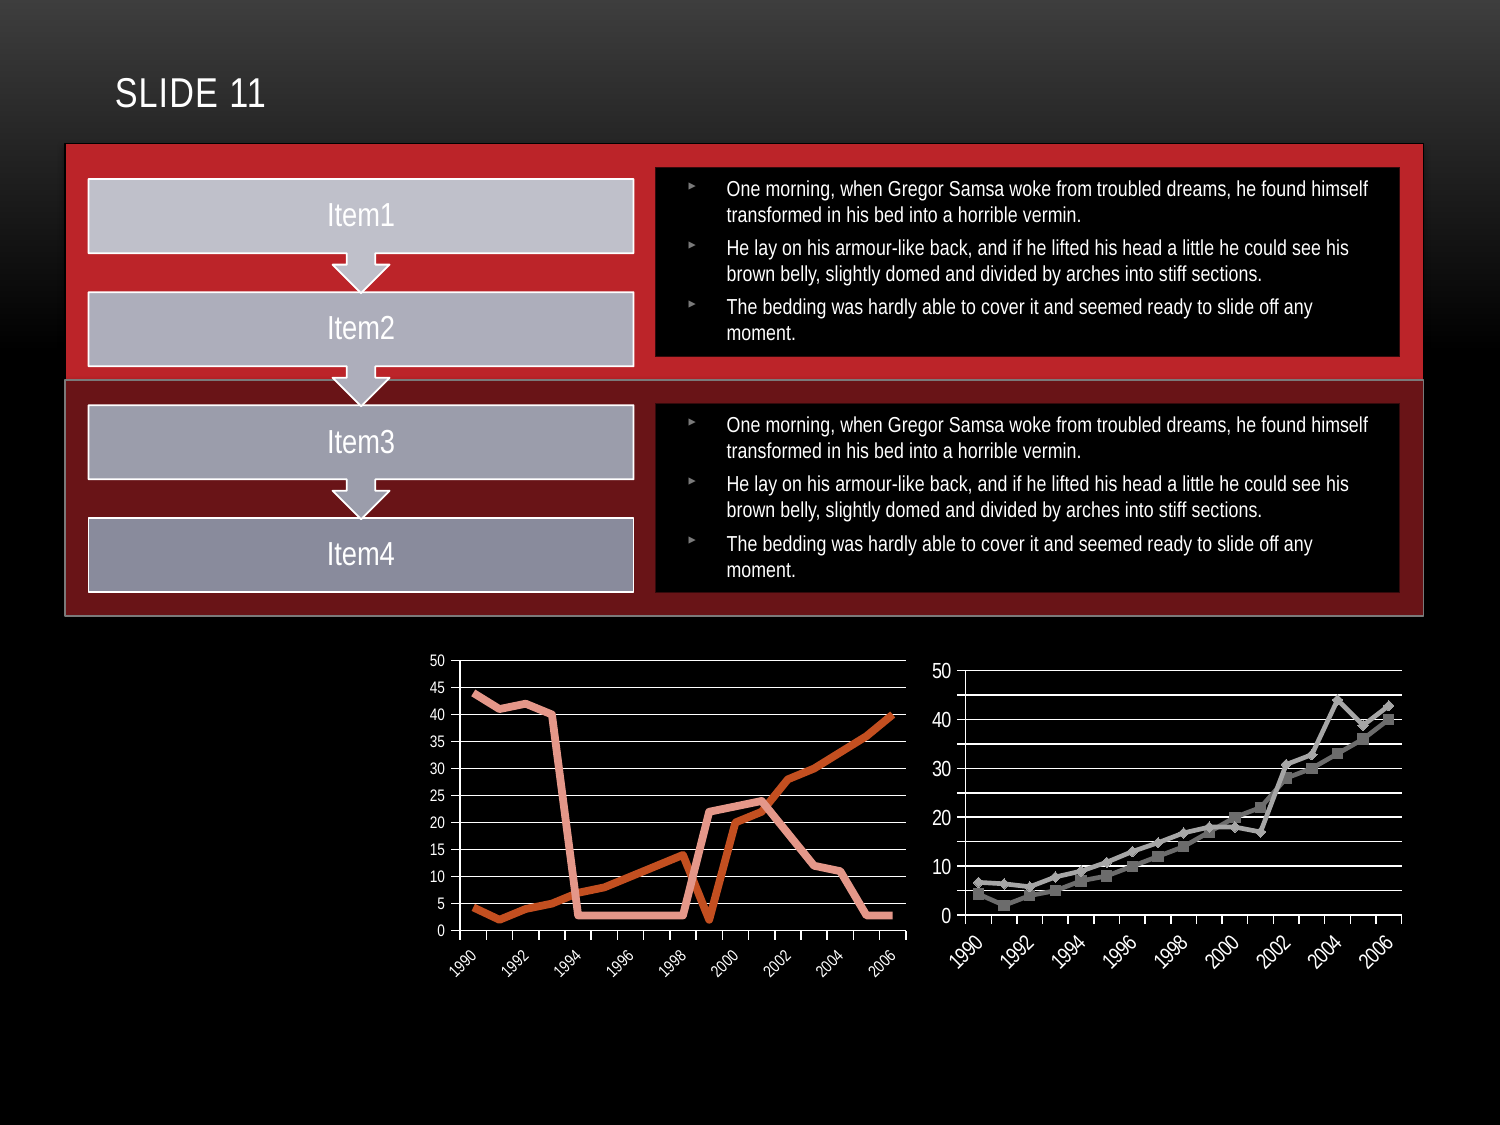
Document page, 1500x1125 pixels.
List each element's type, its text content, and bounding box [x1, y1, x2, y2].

chart [419, 643, 917, 988]
text_box [64, 143, 1424, 378]
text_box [88, 178, 634, 593]
text_box One morning, when Gregor Samsa woke from troubled dreams, he found himself transformed in his bed into a horrible vermin. He lay on his armour-like back, and if he lifted his head a little he could see his brown belly, slightly domed and divided by arches into stiff sections. The bedding was hardly able to cover it and seemed ready to slide off any moment. [655, 167, 1400, 357]
chart [922, 651, 1412, 982]
title Slide 11 [99, 19, 1400, 124]
text_box [64, 379, 1424, 617]
text_box One morning, when Gregor Samsa woke from troubled dreams, he found himself transformed in his bed into a horrible vermin. He lay on his armour-like back, and if he lifted his head a little he could see his brown belly, slightly domed and divided by arches into stiff sections. The bedding was hardly able to cover it and seemed ready to slide off any moment. [655, 403, 1400, 593]
